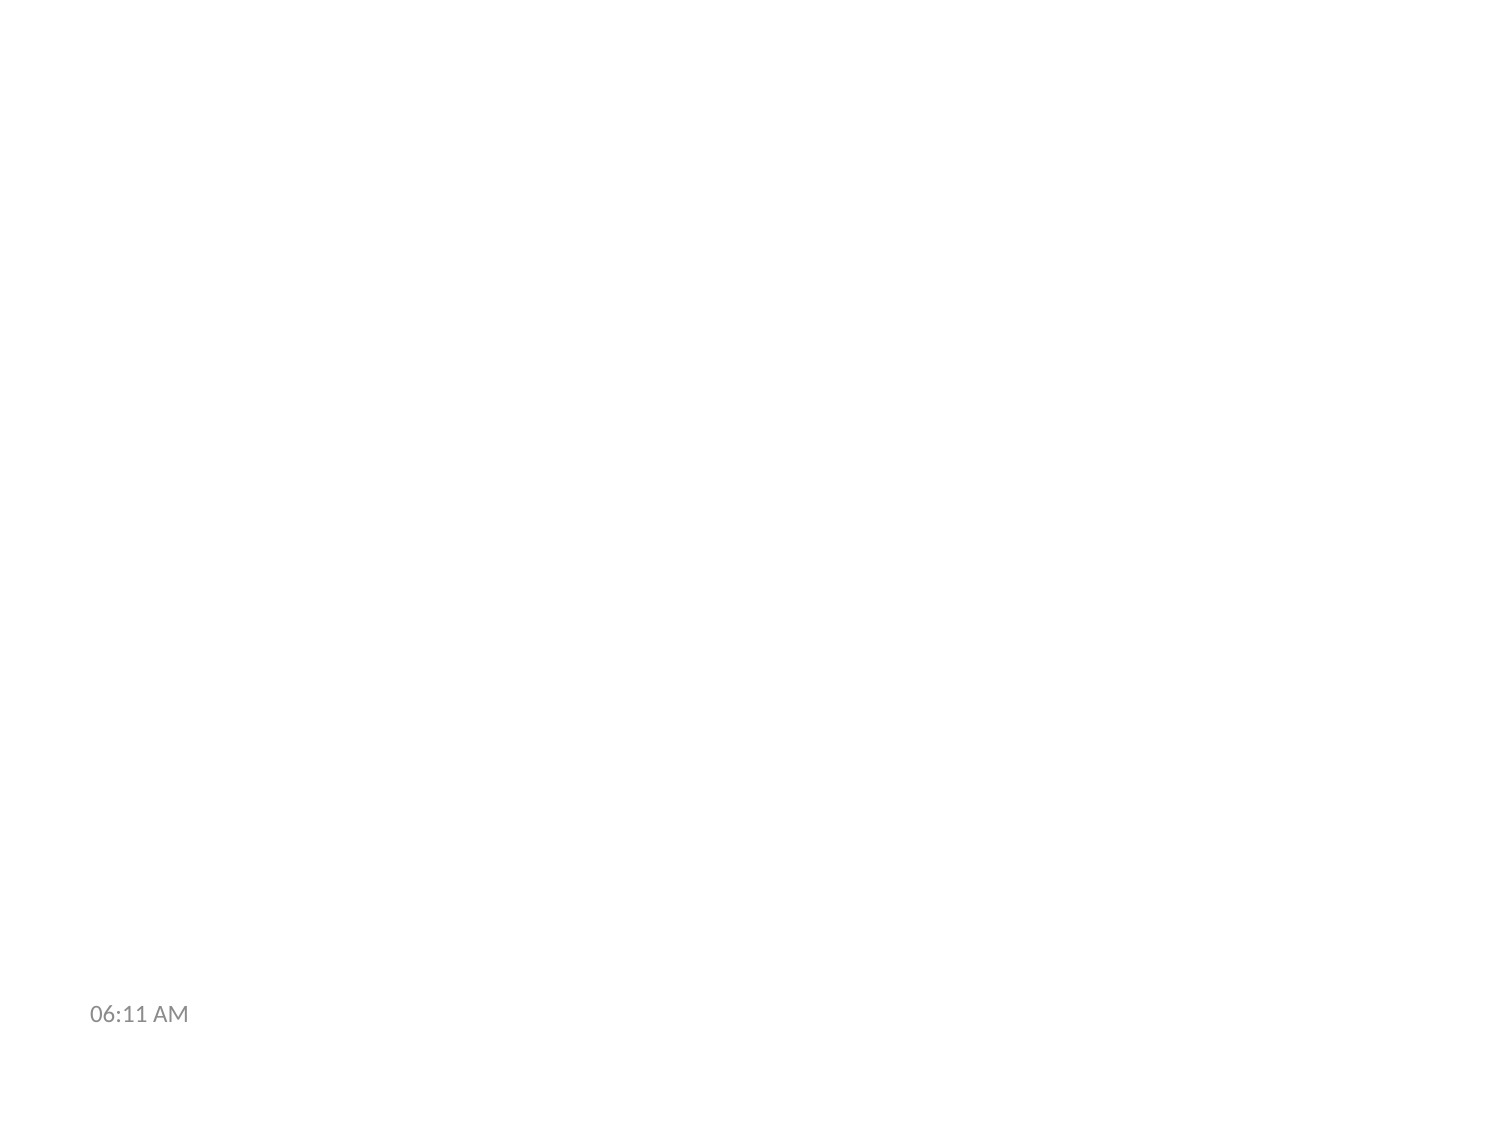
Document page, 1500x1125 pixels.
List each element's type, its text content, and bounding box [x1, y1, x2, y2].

text_box 3:35 PM [75, 982, 425, 1043]
